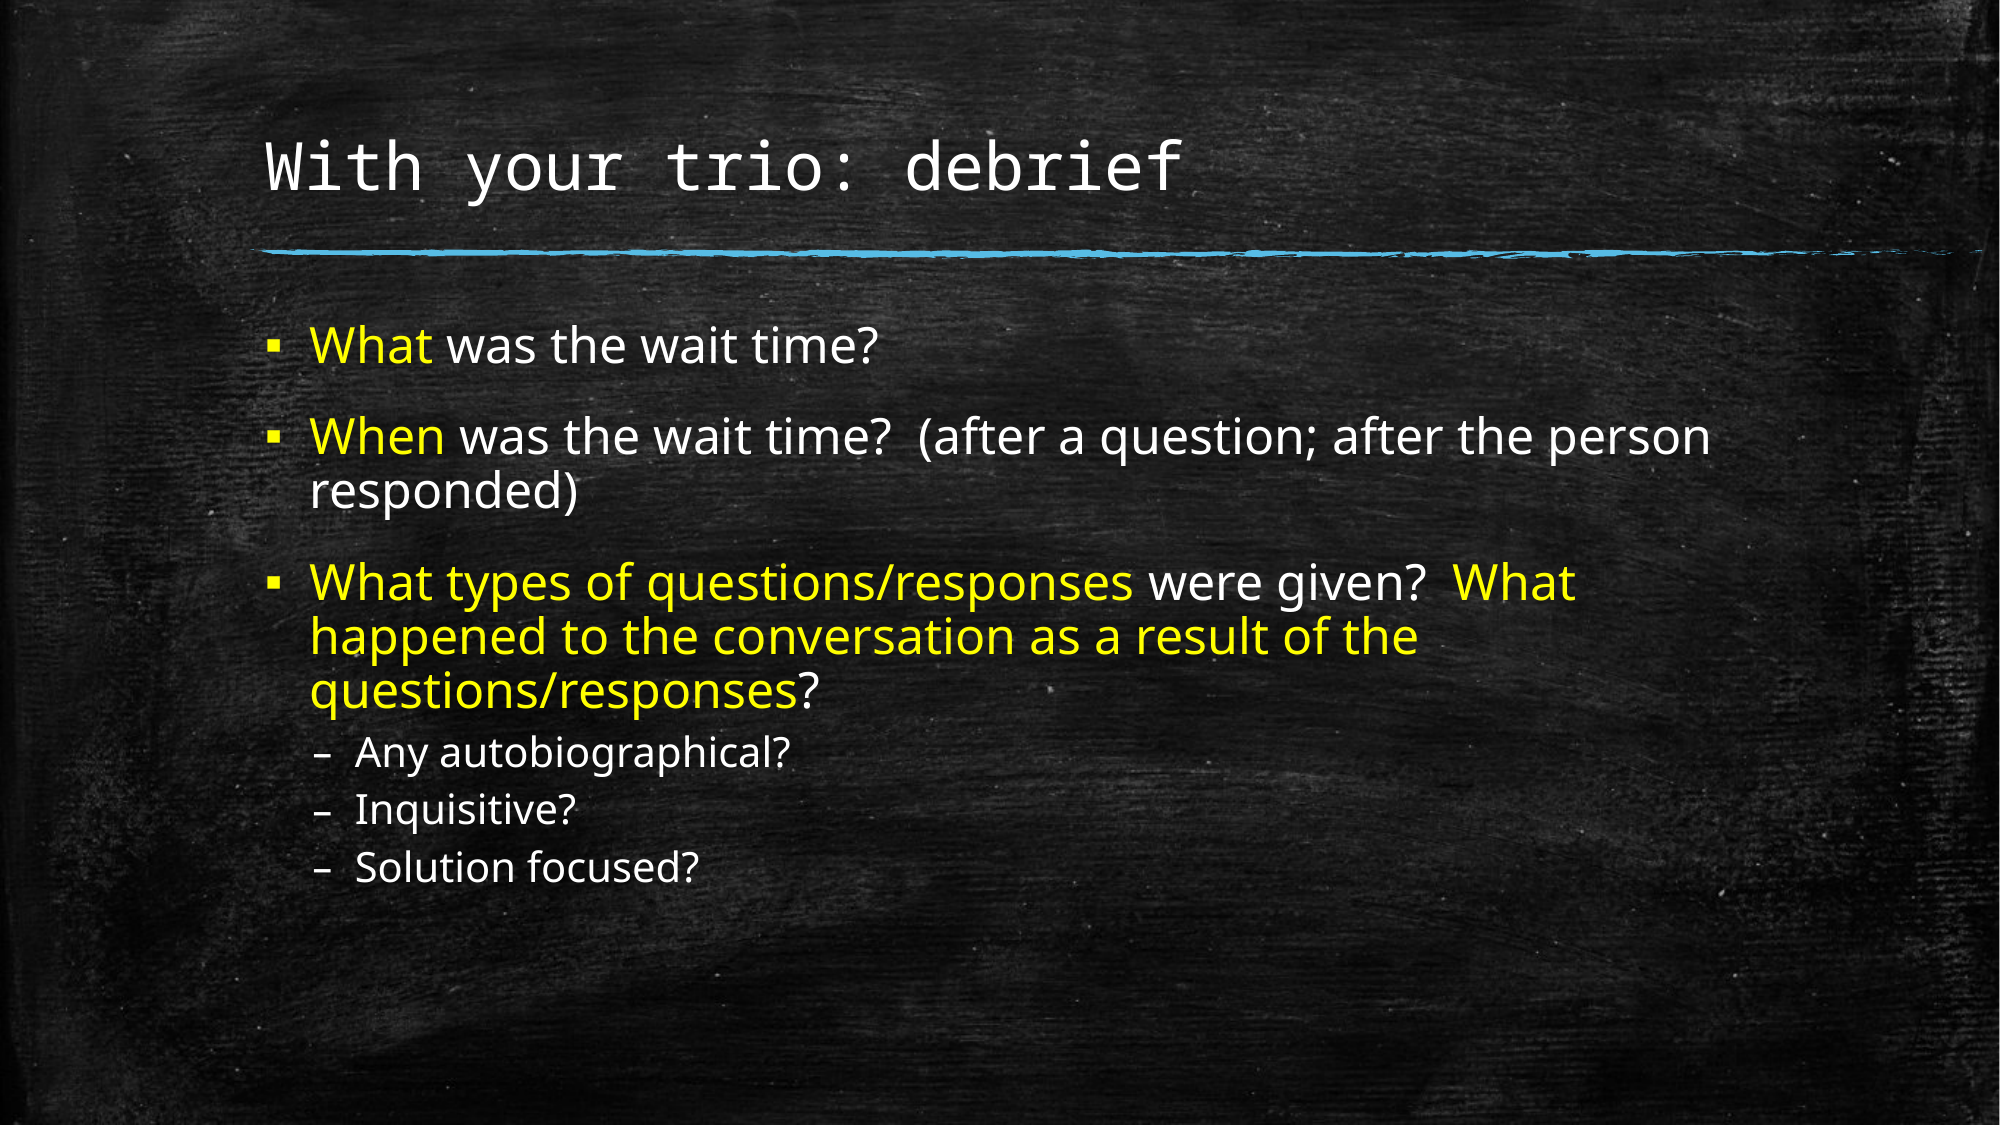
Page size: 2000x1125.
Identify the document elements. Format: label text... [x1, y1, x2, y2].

list What was the wait time? When was the wait time? (after a question; after the person responded) What types of questions/responses were given? What happened to the conversation as a result of the questions/responses? Any autobiographical? Inquisitive? Solution focused? [249, 312, 1750, 1013]
title With your trio: debrief [249, 45, 1750, 213]
